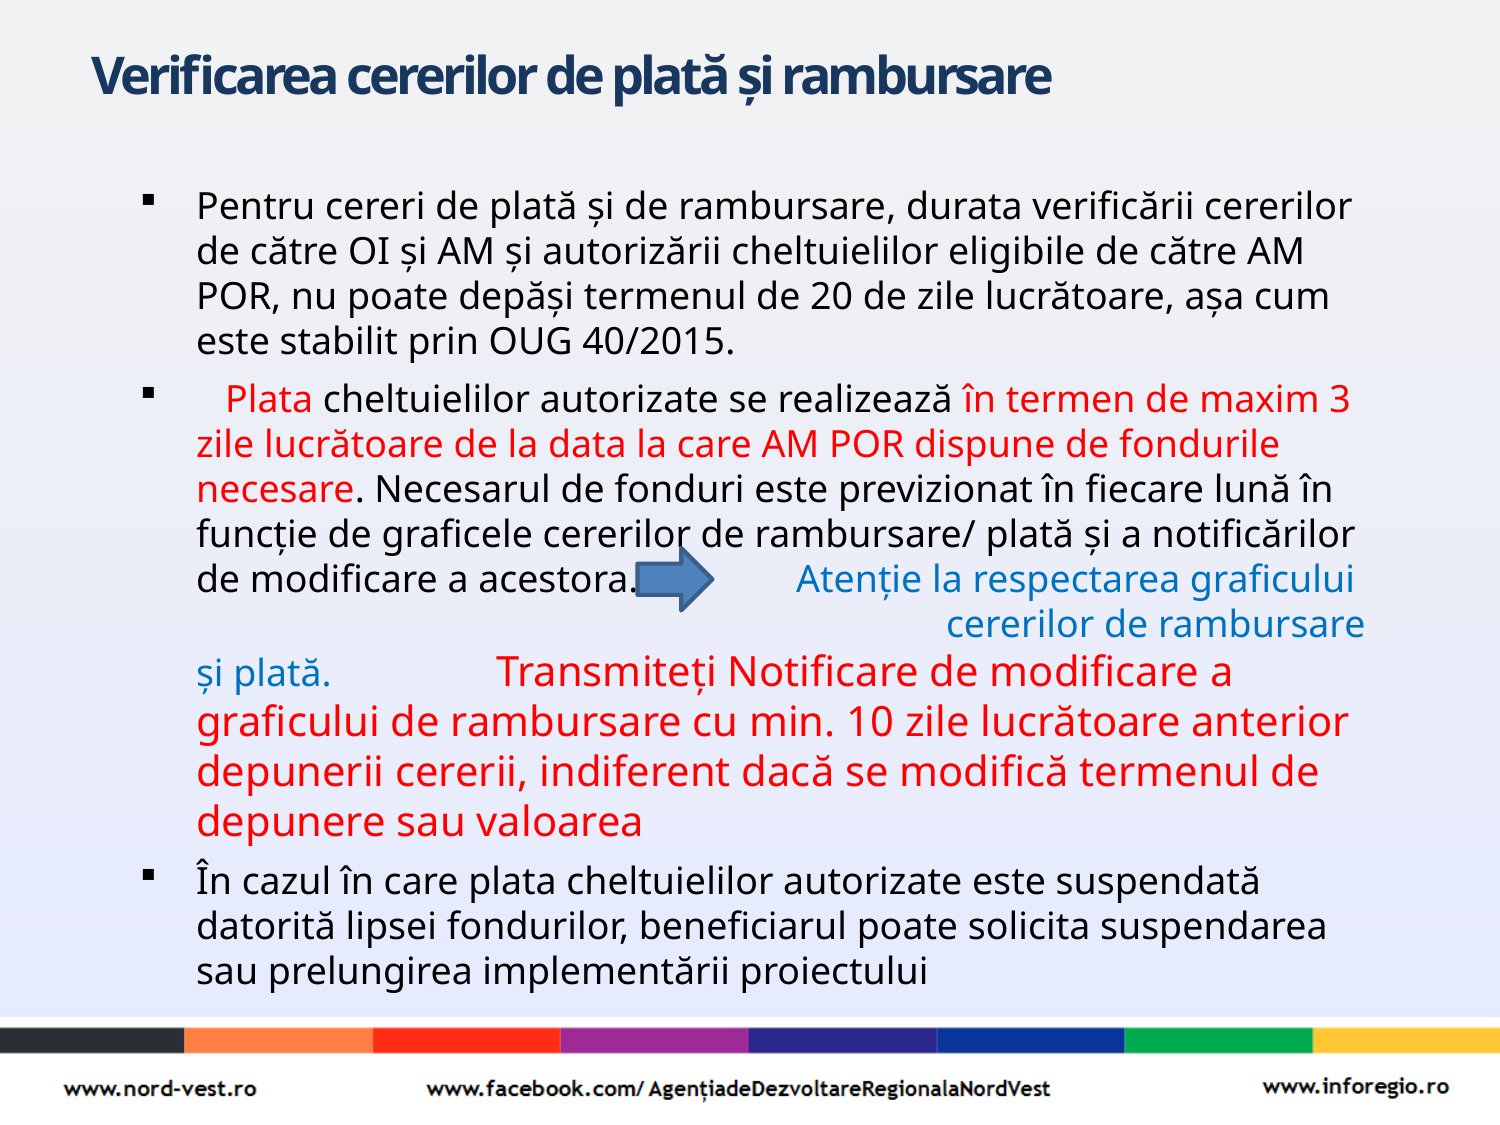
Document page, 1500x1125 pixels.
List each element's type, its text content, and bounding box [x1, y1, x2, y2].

text_box Pentru cereri de plată și de rambursare, durata verificării cererilor de către OI și AM și autorizării cheltuielilor eligibile de către AM POR, nu poate depăși termenul de 20 de zile lucrătoare, așa cum este stabilit prin OUG 40/2015. Plata cheltuielilor autorizate se realizează în termen de maxim 3 zile lucrătoare de la data la care AM POR dispune de fondurile necesare. Necesarul de fonduri este previzionat în fiecare lună în funcție de graficele cererilor de rambursare/ plată și a notificărilor de modificare a acestora. Atenție la respectarea graficului cererilor de rambursare și plată. Transmiteți Notificare de modificare a graficului de rambursare cu min. 10 zile lucrătoare anterior depunerii cererii, indiferent dacă se modifică termenul de depunere sau valoarea În cazul în care plata cheltuielilor autorizate este suspendată datorită lipsei fondurilor, beneficiarul poate solicita suspendarea sau prelungirea implementării proiectului [125, 174, 1384, 1000]
text_box [635, 546, 715, 613]
title Verificarea cererilor de plată și rambursare [89, 42, 1411, 230]
picture [0, 1017, 1500, 1125]
